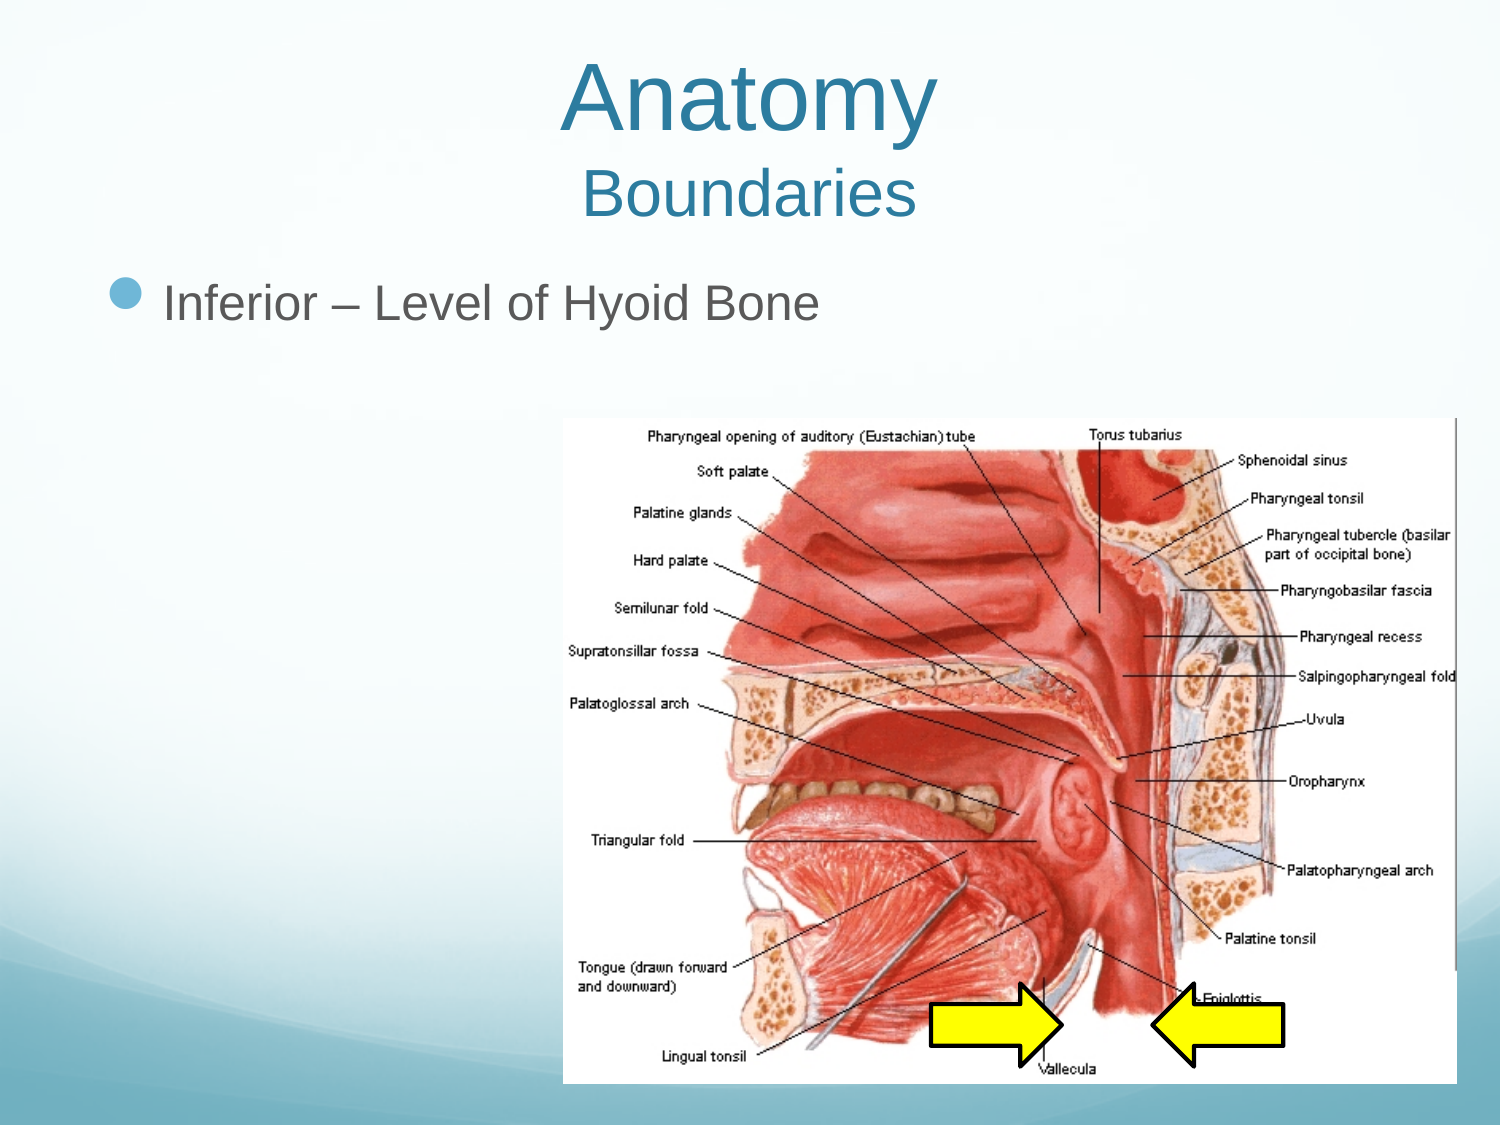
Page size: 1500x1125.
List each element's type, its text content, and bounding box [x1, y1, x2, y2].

title Anatomy Boundaries [90, 17, 1410, 237]
list Inferior – Level of Hyoid Bone [90, 262, 1410, 975]
picture [562, 417, 1457, 1085]
